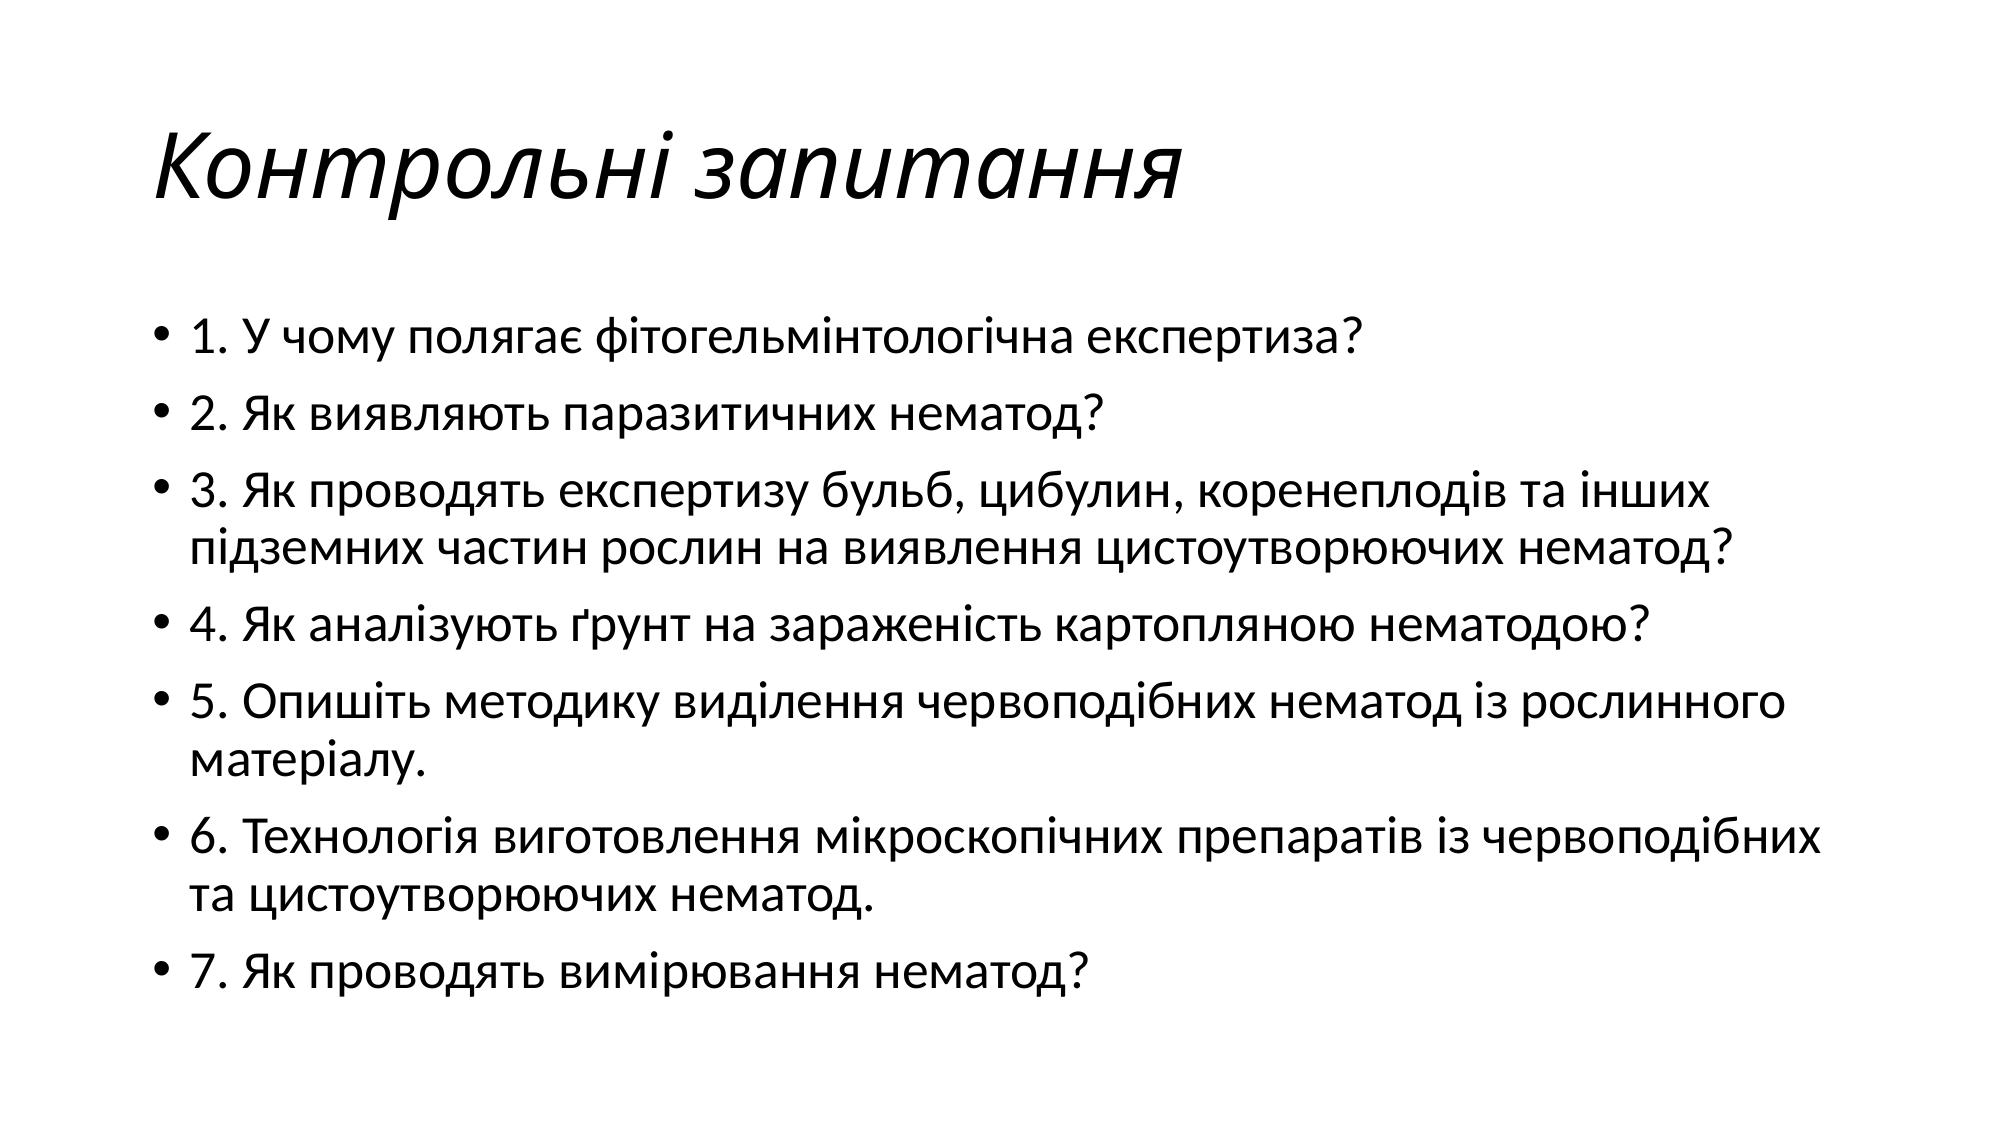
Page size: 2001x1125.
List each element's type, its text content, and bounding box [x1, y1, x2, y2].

list 1. У чому полягає фітогельмінтологічна експертиза? 2. Як виявляють паразитичних нематод? 3. Як проводять експертизу бульб, цибулин, коренеплодів та інших підземних частин рослин на виявлення цистоутворюючих нематод? 4. Як аналізують ґрунт на зараженість картопляною нематодою? 5. Опишіть методику виділення червоподібних нематод із рослинного матеріалу. 6. Технологія виготовлення мікроскопічних препаратів із червоподібних та цистоутворюючих нематод. 7. Як проводять вимірювання нематод? [137, 299, 1863, 1014]
title Контрольні запитання [137, 59, 1863, 278]
